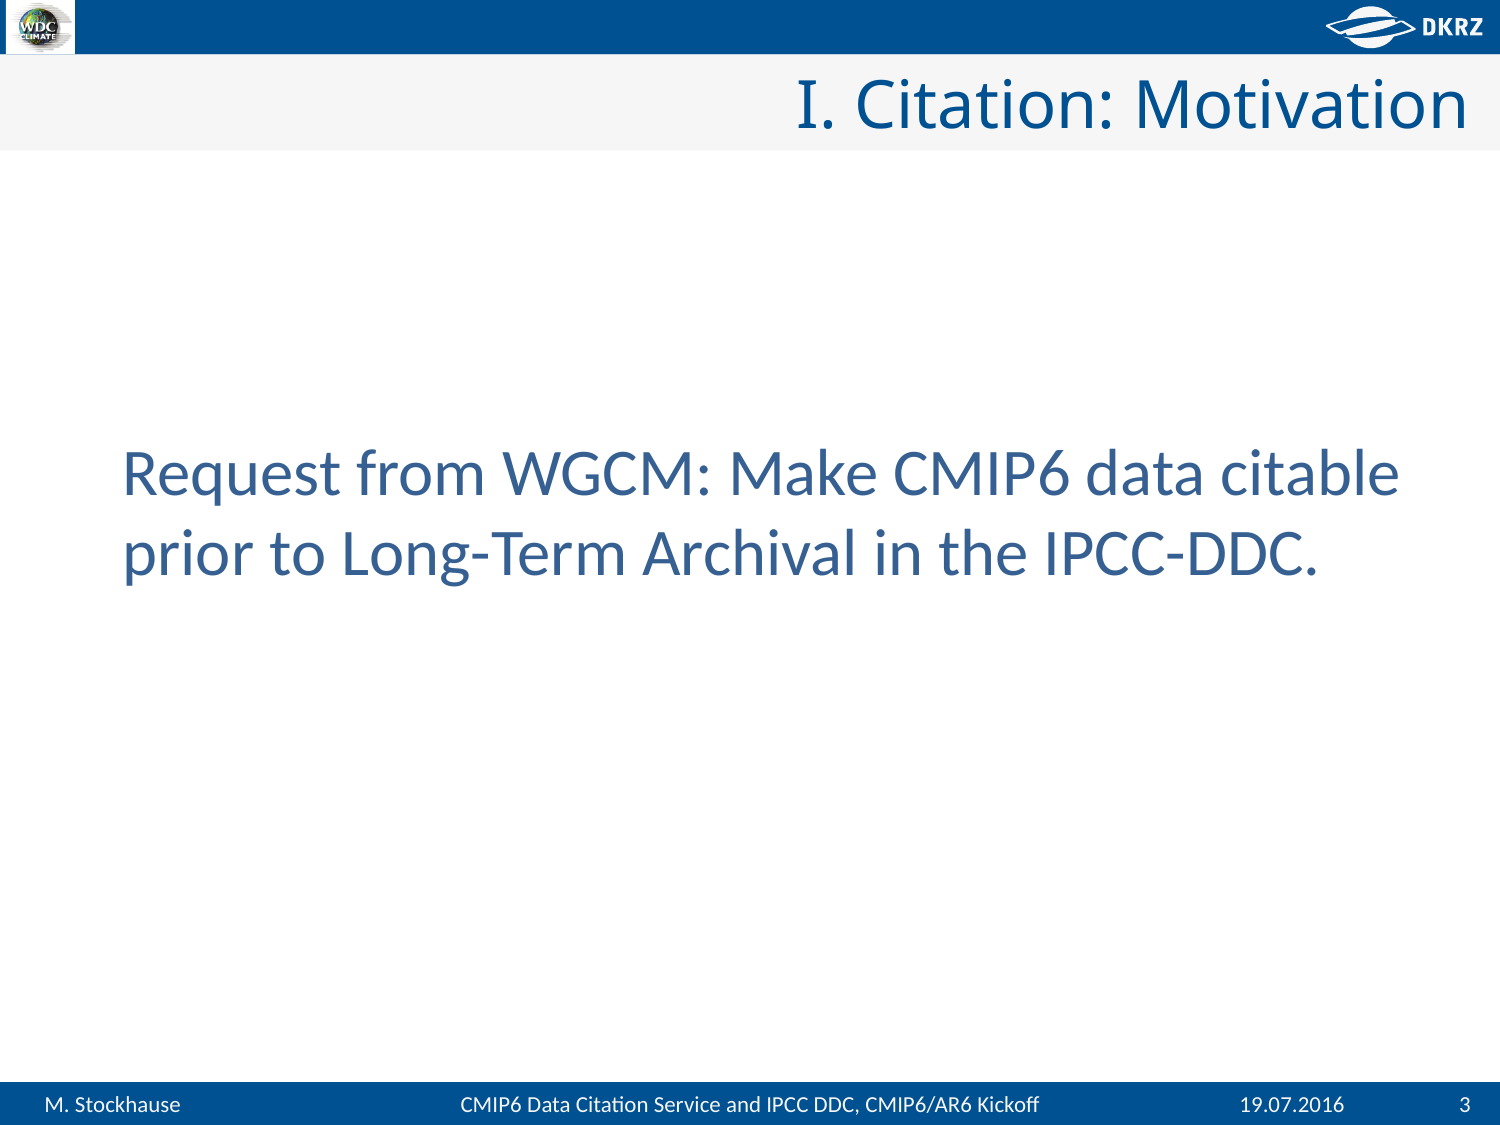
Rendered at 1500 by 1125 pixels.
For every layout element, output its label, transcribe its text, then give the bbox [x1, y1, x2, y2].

title I. Citation: Motivation [0, 54, 1500, 151]
picture [5, 0, 75, 54]
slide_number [1187, 1082, 1360, 1125]
slide_number 3 [1376, 1082, 1500, 1125]
text_box Request from WGCM: Make CMIP6 data citable prior to Long-Term Archival in the IPCC-DDC. [107, 421, 1417, 596]
